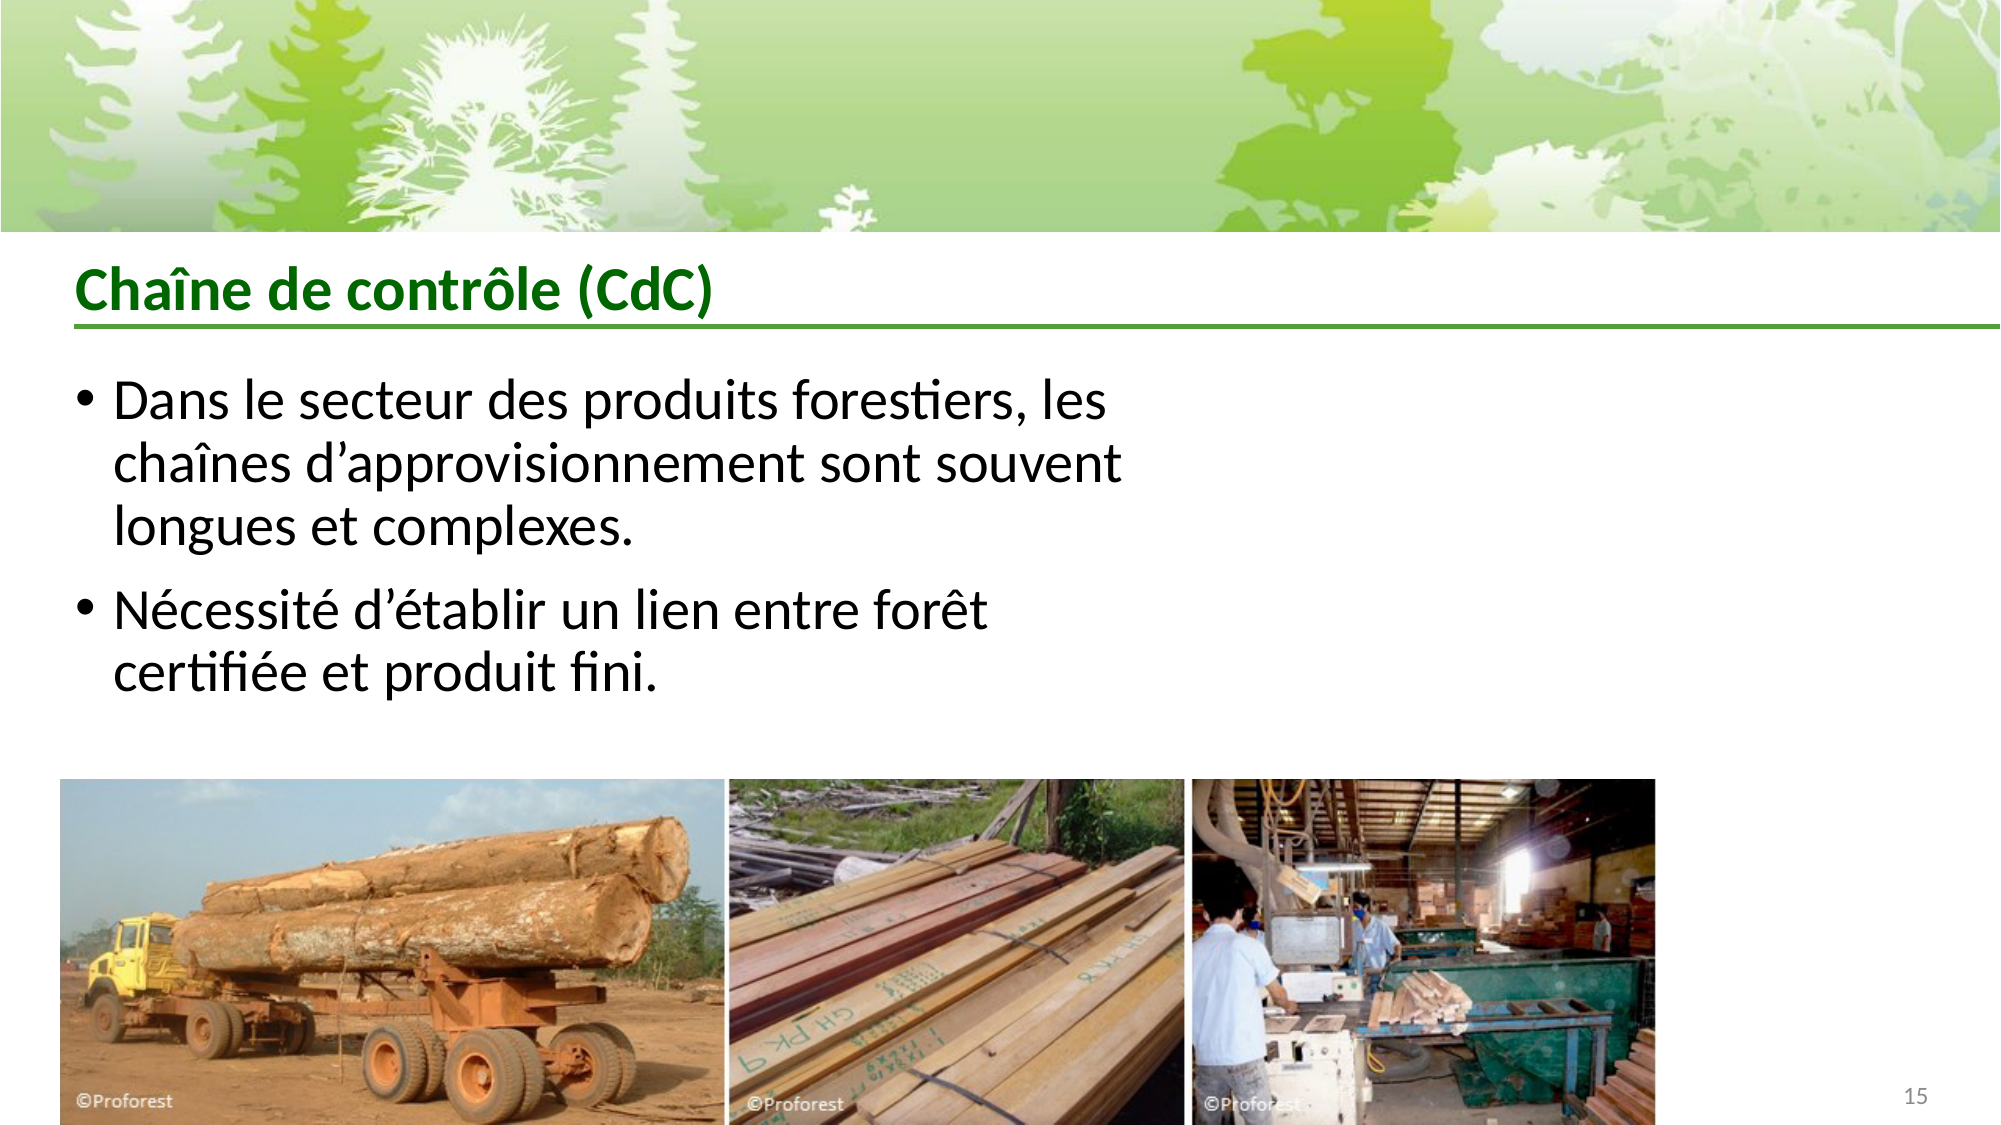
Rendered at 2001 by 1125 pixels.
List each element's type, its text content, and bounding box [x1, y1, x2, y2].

slide_number 15 [1657, 1065, 1944, 1125]
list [60, 779, 1657, 1125]
picture [0, 0, 2000, 232]
title Chaîne de contrôle (CdC) [60, 196, 1411, 384]
list Dans le secteur des produits forestiers, les chaînes d’approvisionnement sont souvent longues et complexes. Nécessité d’établir un lien entre forêt certifiée et produit fini. [60, 362, 1185, 779]
